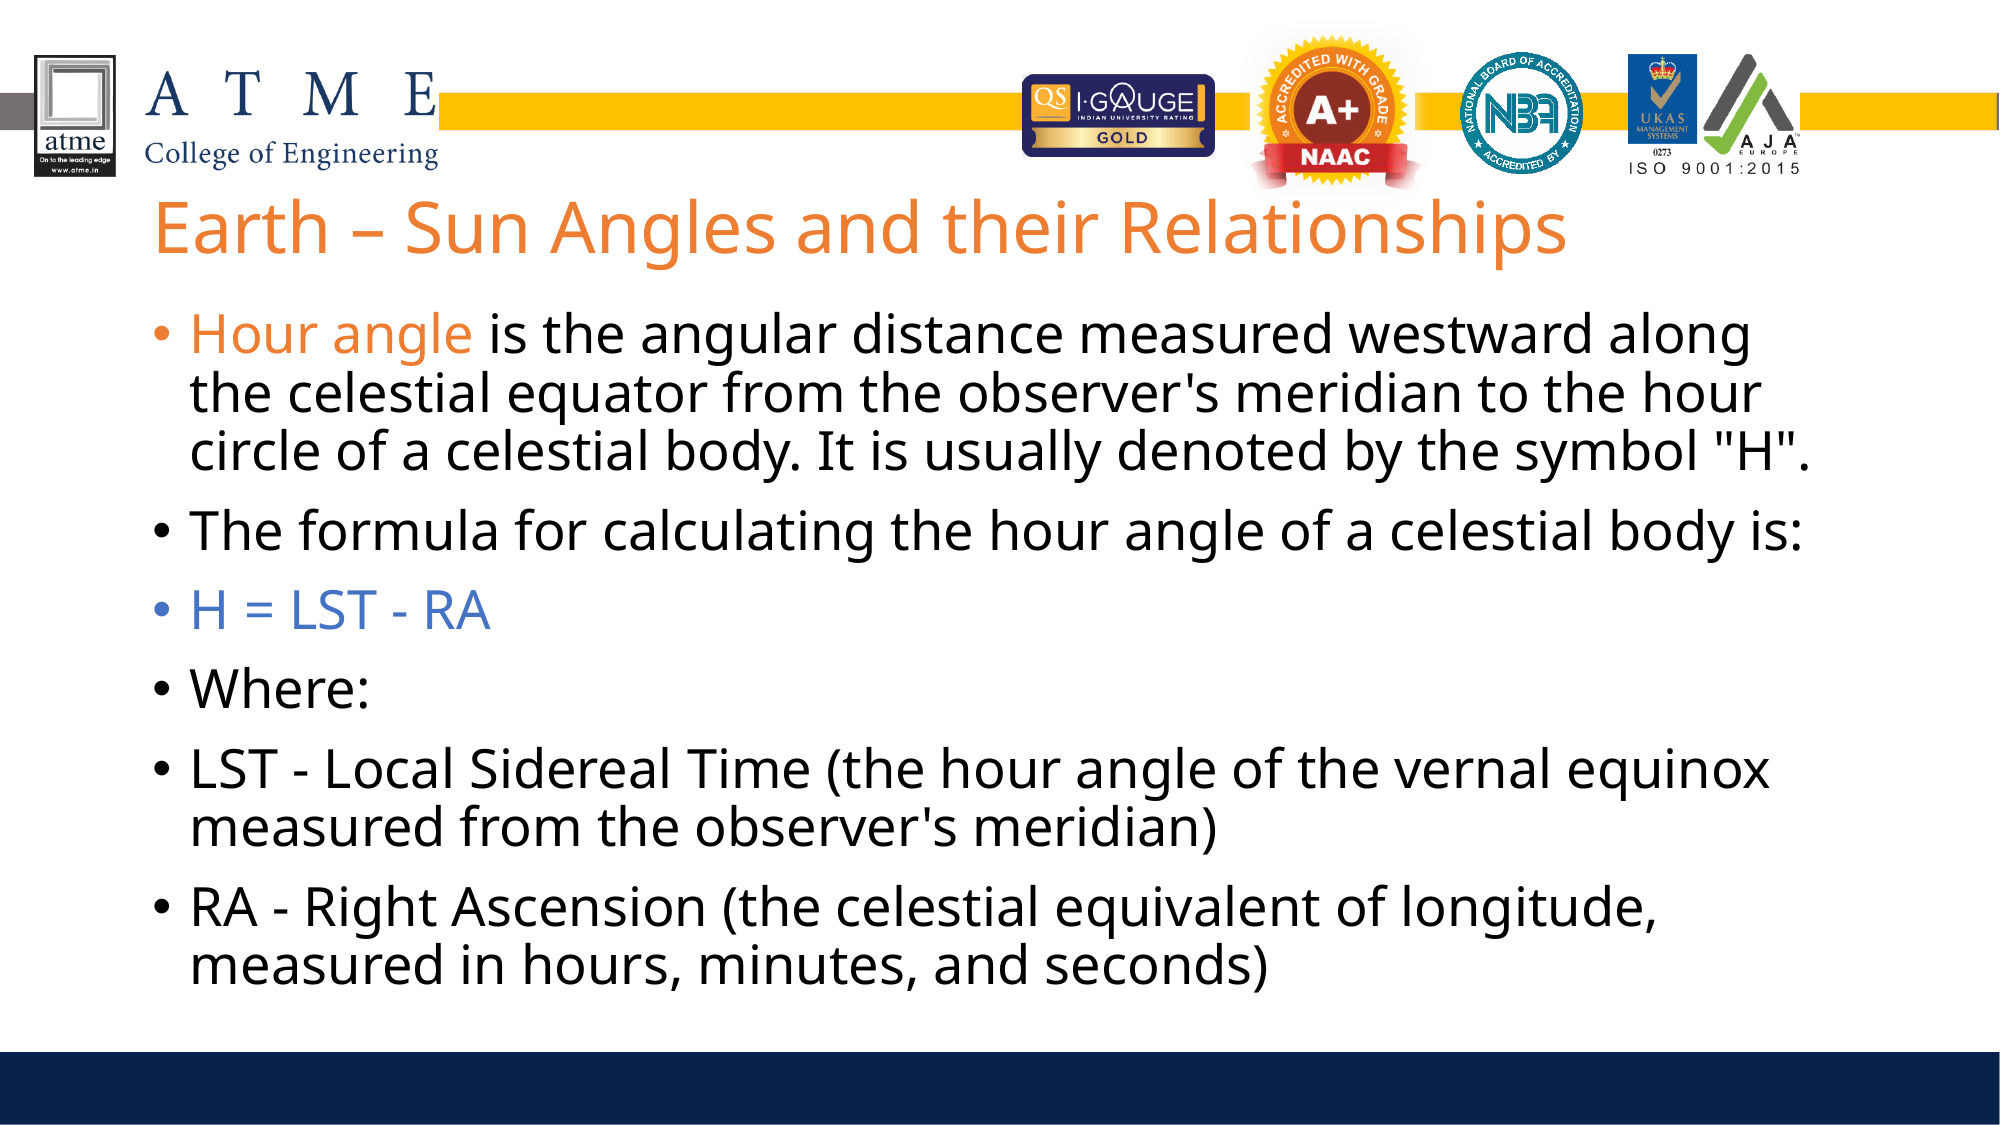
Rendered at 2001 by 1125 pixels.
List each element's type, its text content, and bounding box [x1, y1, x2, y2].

picture [1250, 43, 1415, 180]
picture [1460, 52, 1583, 174]
picture [34, 55, 439, 177]
picture [1628, 52, 1800, 174]
title Earth – Sun Angles and their Relationships [137, 183, 1863, 278]
picture [1022, 74, 1215, 157]
picture [0, 1052, 2000, 1125]
list Hour angle is the angular distance measured westward along the celestial equator from the observer's meridian to the hour circle of a celestial body. It is usually denoted by the symbol "H". The formula for calculating the hour angle of a celestial body is: H = LST - RA Where: LST - Local Sidereal Time (the hour angle of the vernal equinox measured from the observer's meridian) RA - Right Ascension (the celestial equivalent of longitude, measured in hours, minutes, and seconds) [137, 299, 1863, 1014]
